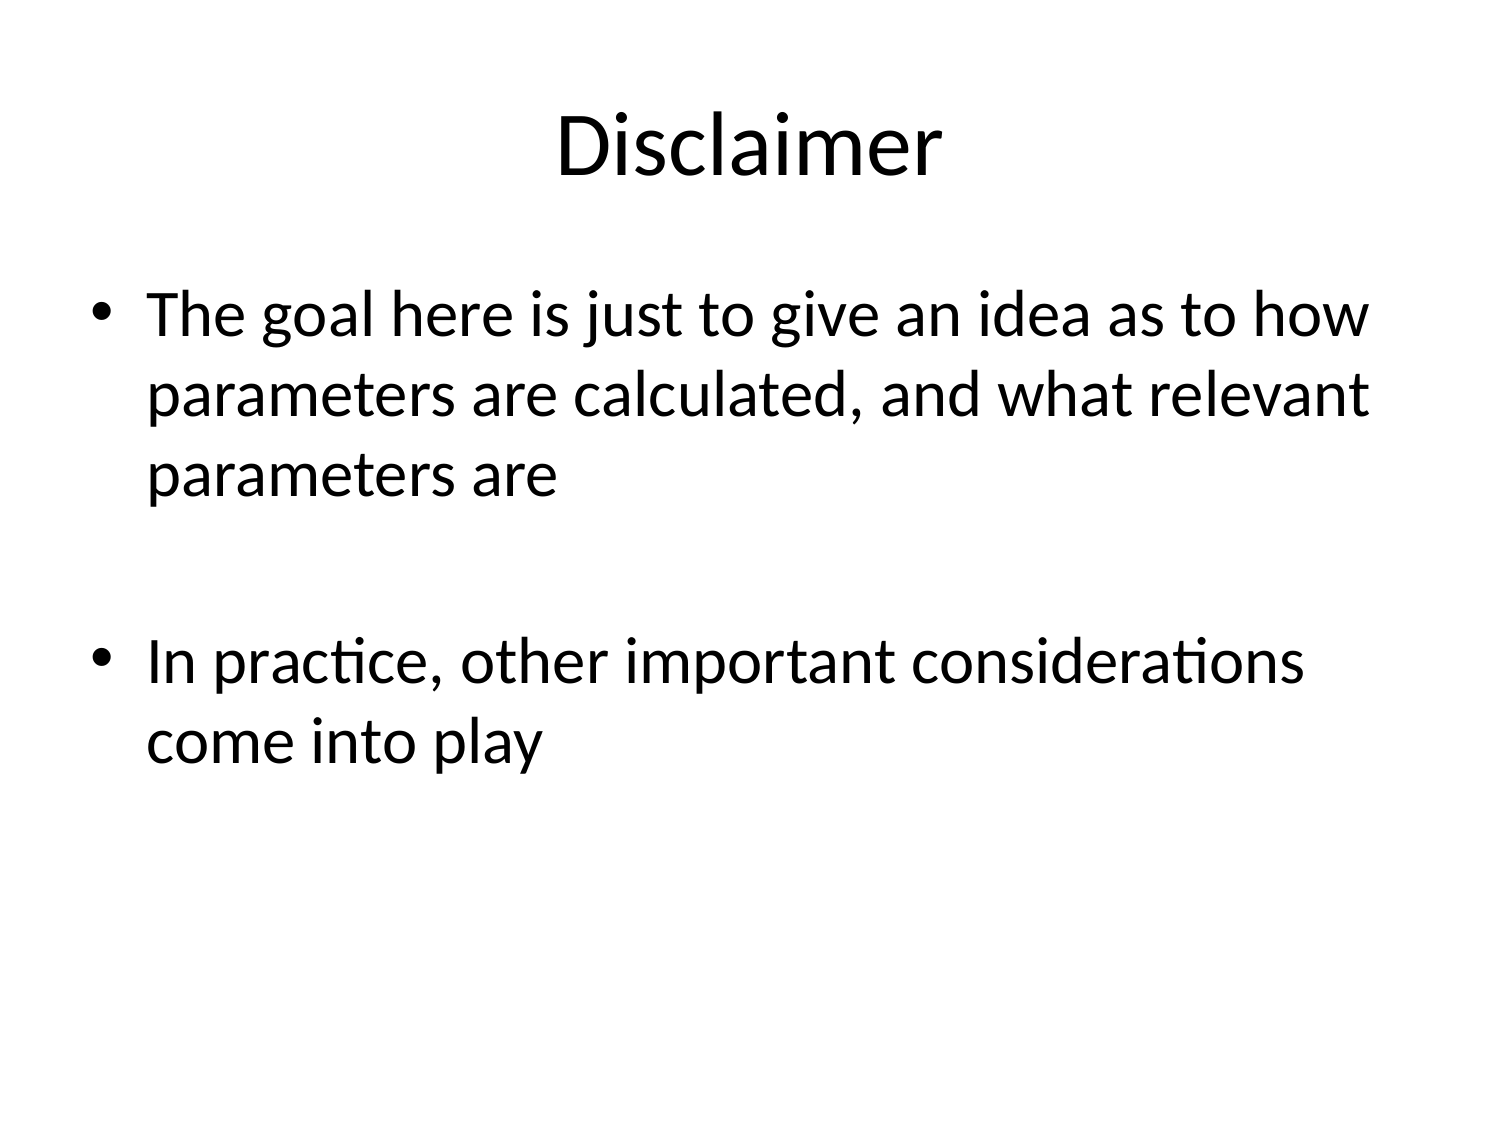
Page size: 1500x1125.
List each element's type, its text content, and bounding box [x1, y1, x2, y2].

title Disclaimer [75, 45, 1425, 233]
list The goal here is just to give an idea as to how parameters are calculated, and what relevant parameters are In practice, other important considerations come into play [75, 262, 1425, 1005]
